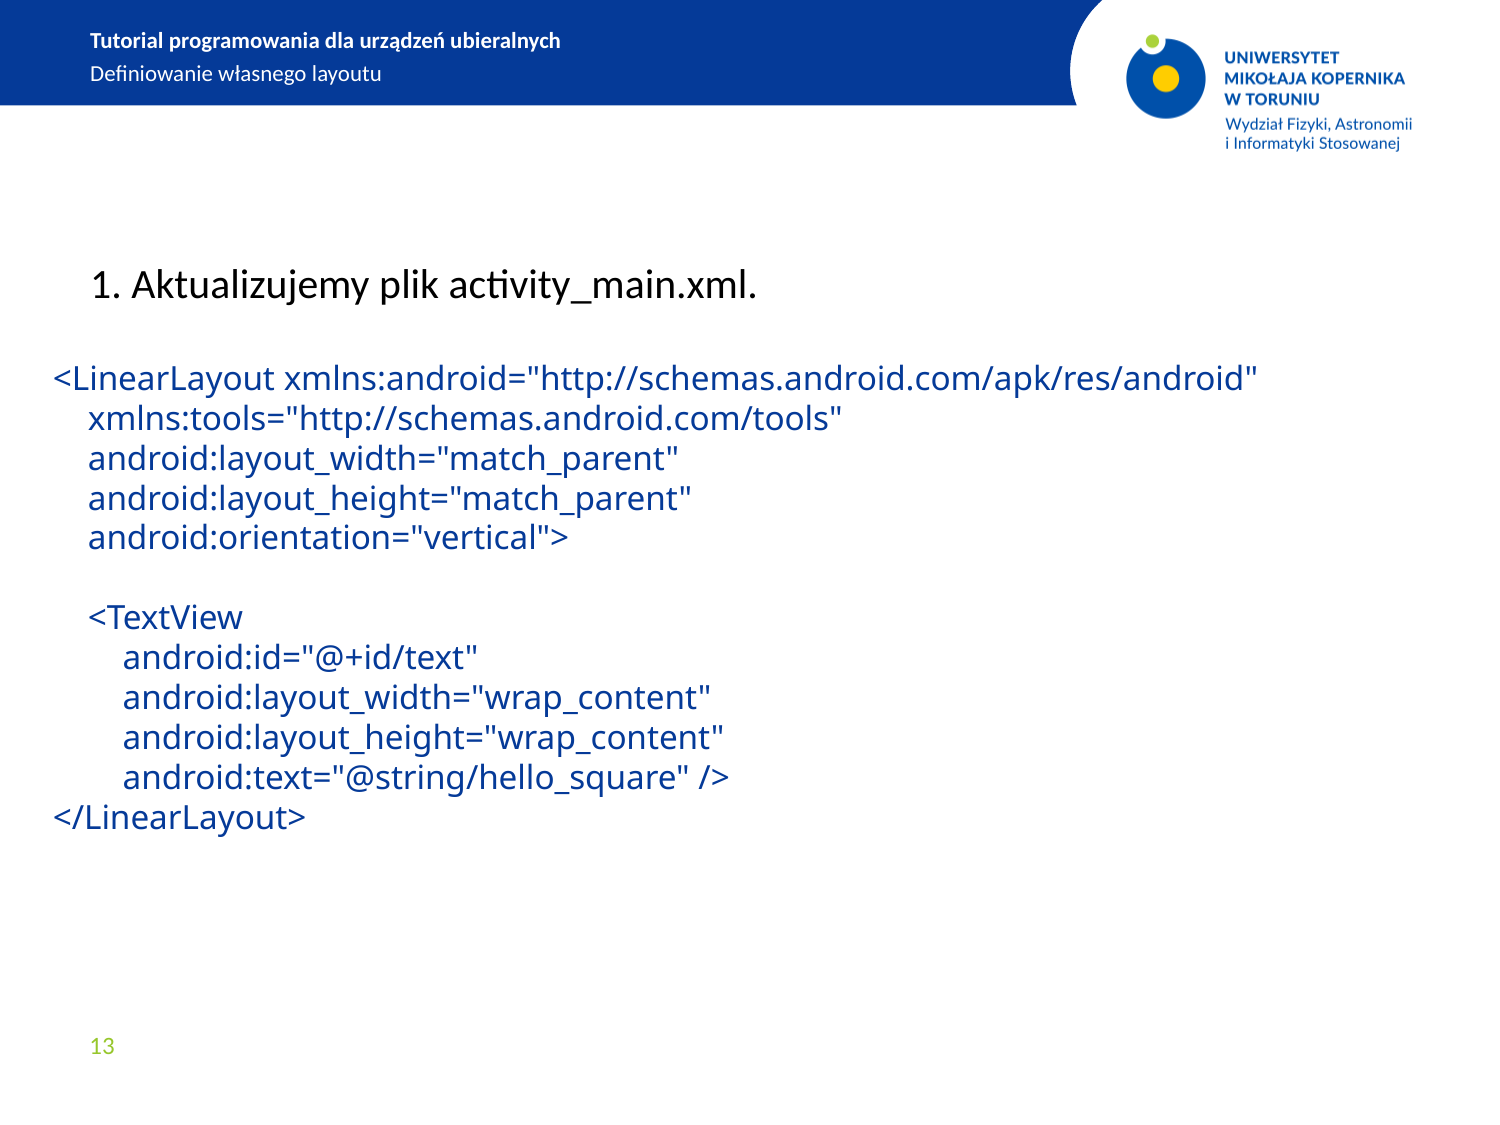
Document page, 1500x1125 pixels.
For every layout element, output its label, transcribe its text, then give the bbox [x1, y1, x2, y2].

text_box <LinearLayout xmlns:android="http://schemas.android.com/apk/res/android" xmlns:tools="http://schemas.android.com/tools" android:layout_width="match_parent" android:layout_height="match_parent" android:orientation="vertical"> <TextView android:id="@+id/text" android:layout_width="wrap_content" android:layout_height="wrap_content" android:text="@string/hello_square" /> </LinearLayout> [37, 349, 1275, 844]
list Tutorial programowania dla urządzeń ubieralnych [75, 18, 1040, 50]
list Definiowanie własnego layoutu [75, 50, 1040, 96]
picture [1100, 8, 1438, 178]
list 1. Aktualizujemy plik activity_main.xml. [75, 249, 1367, 718]
